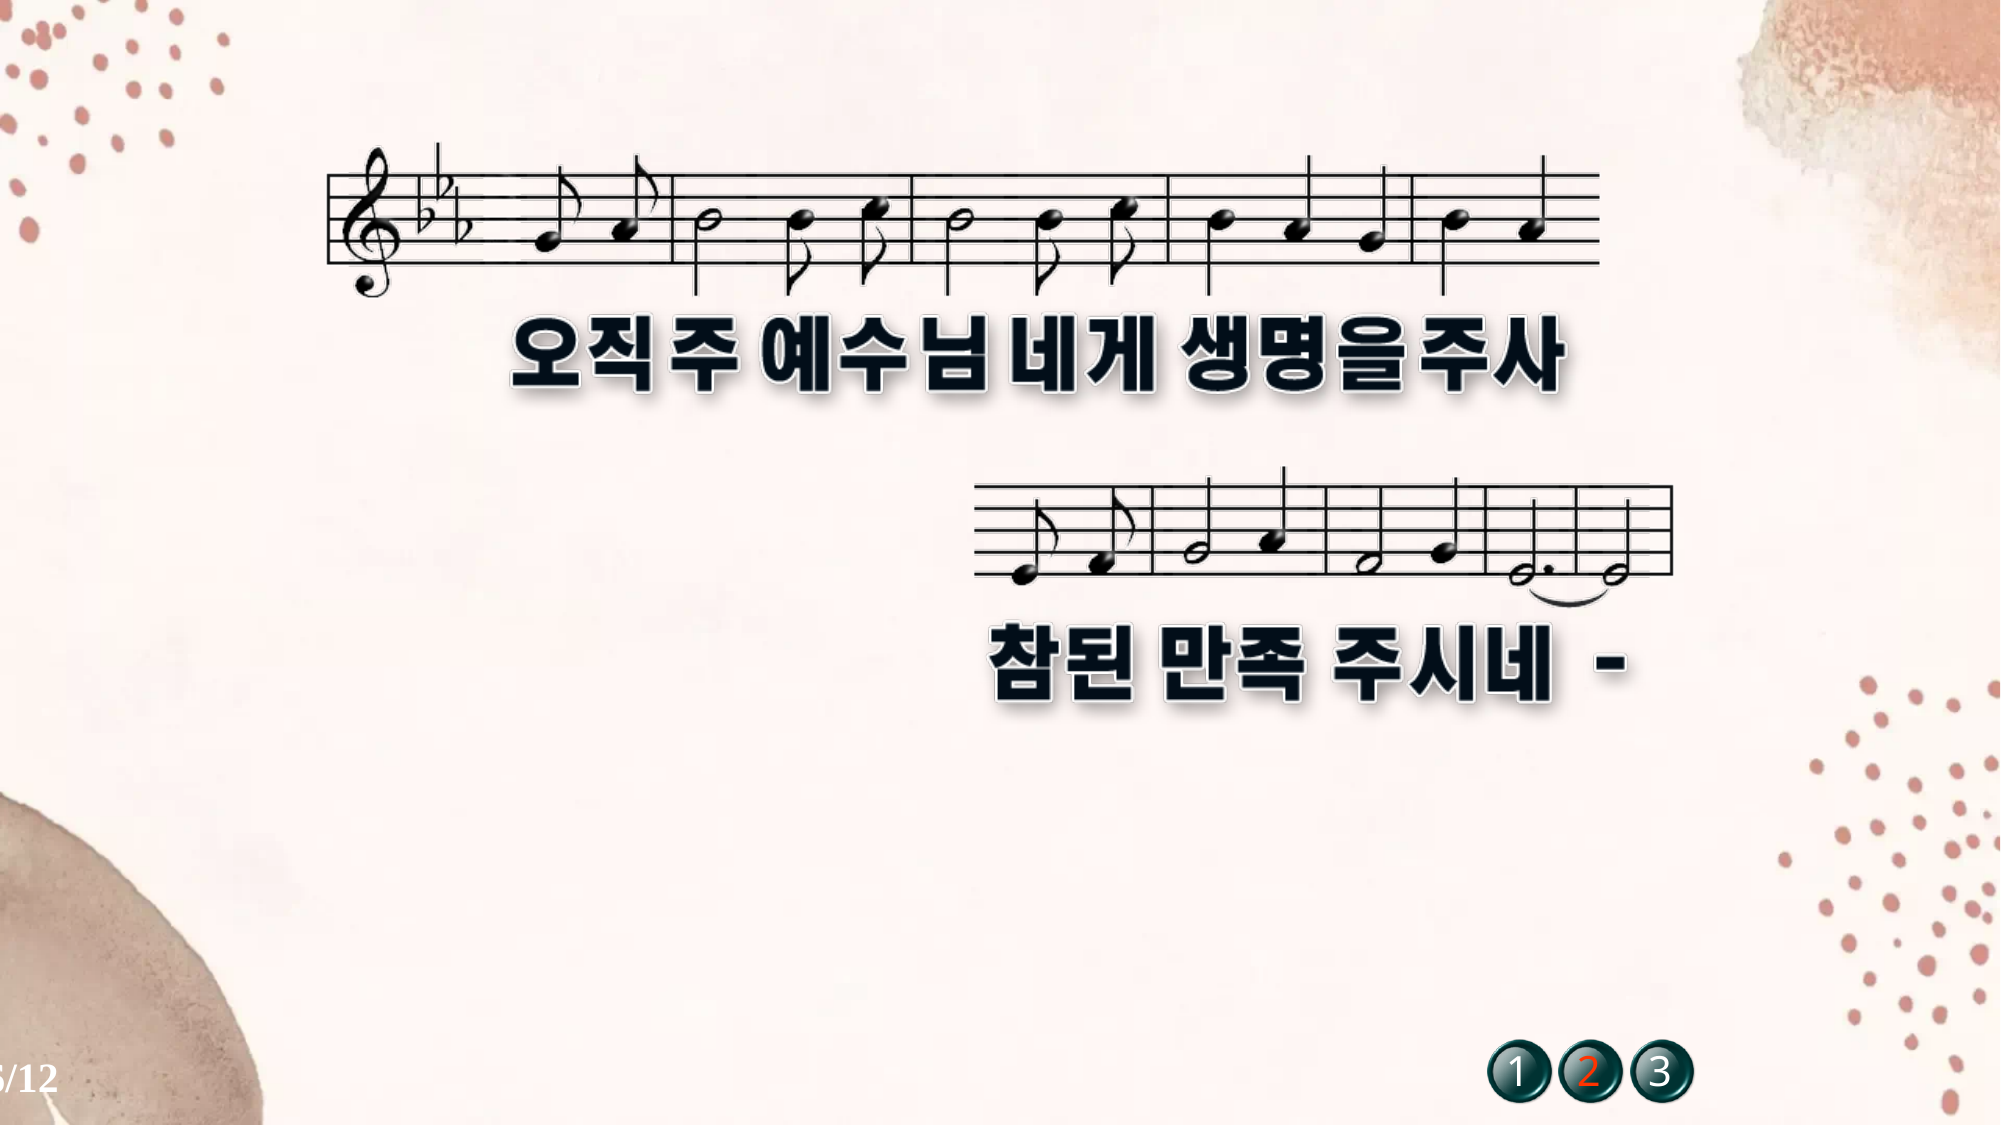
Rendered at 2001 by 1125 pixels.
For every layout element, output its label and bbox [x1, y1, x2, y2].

text_box [1484, 1035, 1555, 1106]
text_box [1627, 1035, 1697, 1106]
picture [0, 0, 2001, 1125]
text_box [1555, 1035, 1626, 1106]
